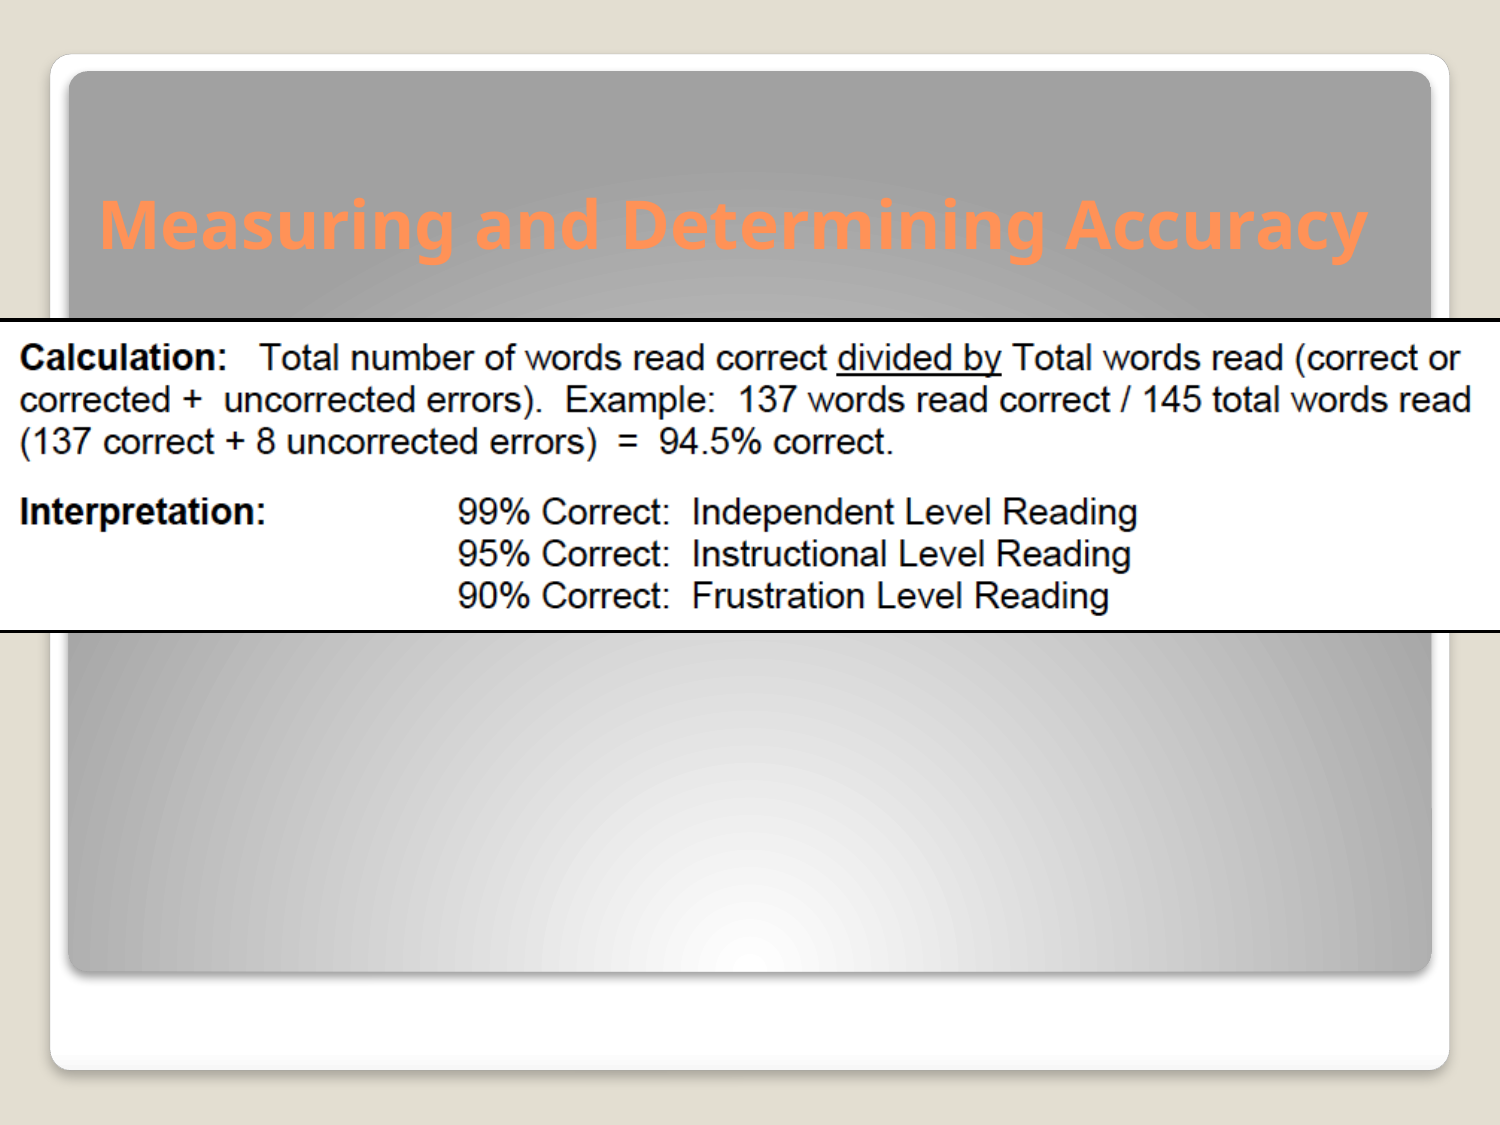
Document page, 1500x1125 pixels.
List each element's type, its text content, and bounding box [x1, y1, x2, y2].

picture [0, 321, 1500, 631]
title Measuring and Determining Accuracy [82, 98, 1425, 271]
